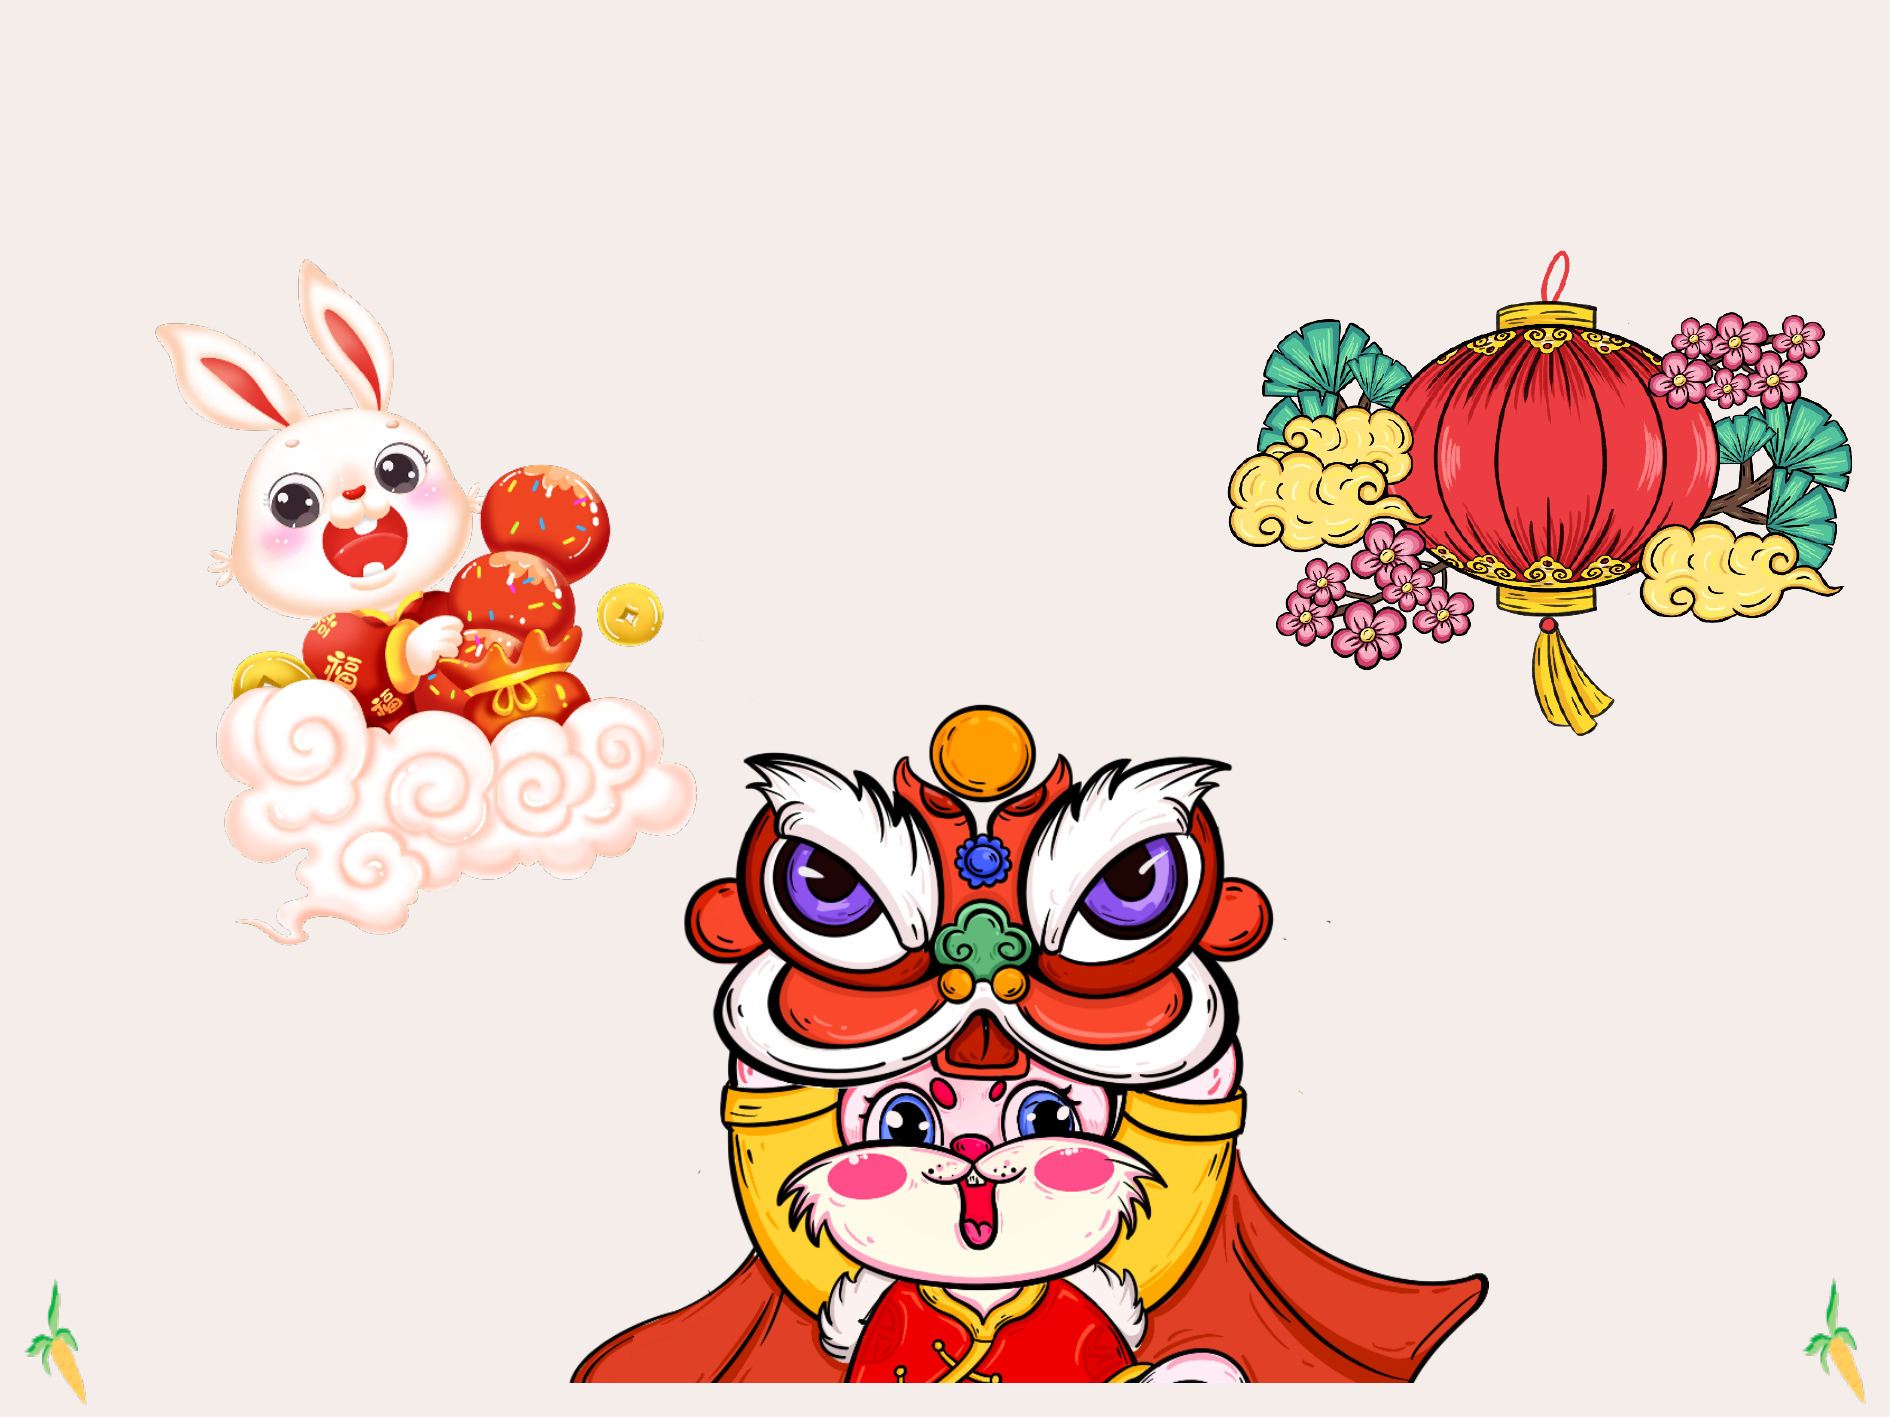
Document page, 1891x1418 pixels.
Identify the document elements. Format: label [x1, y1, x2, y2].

picture [1778, 1267, 1891, 1417]
picture [0, 1268, 112, 1418]
picture [0, 178, 1891, 1383]
